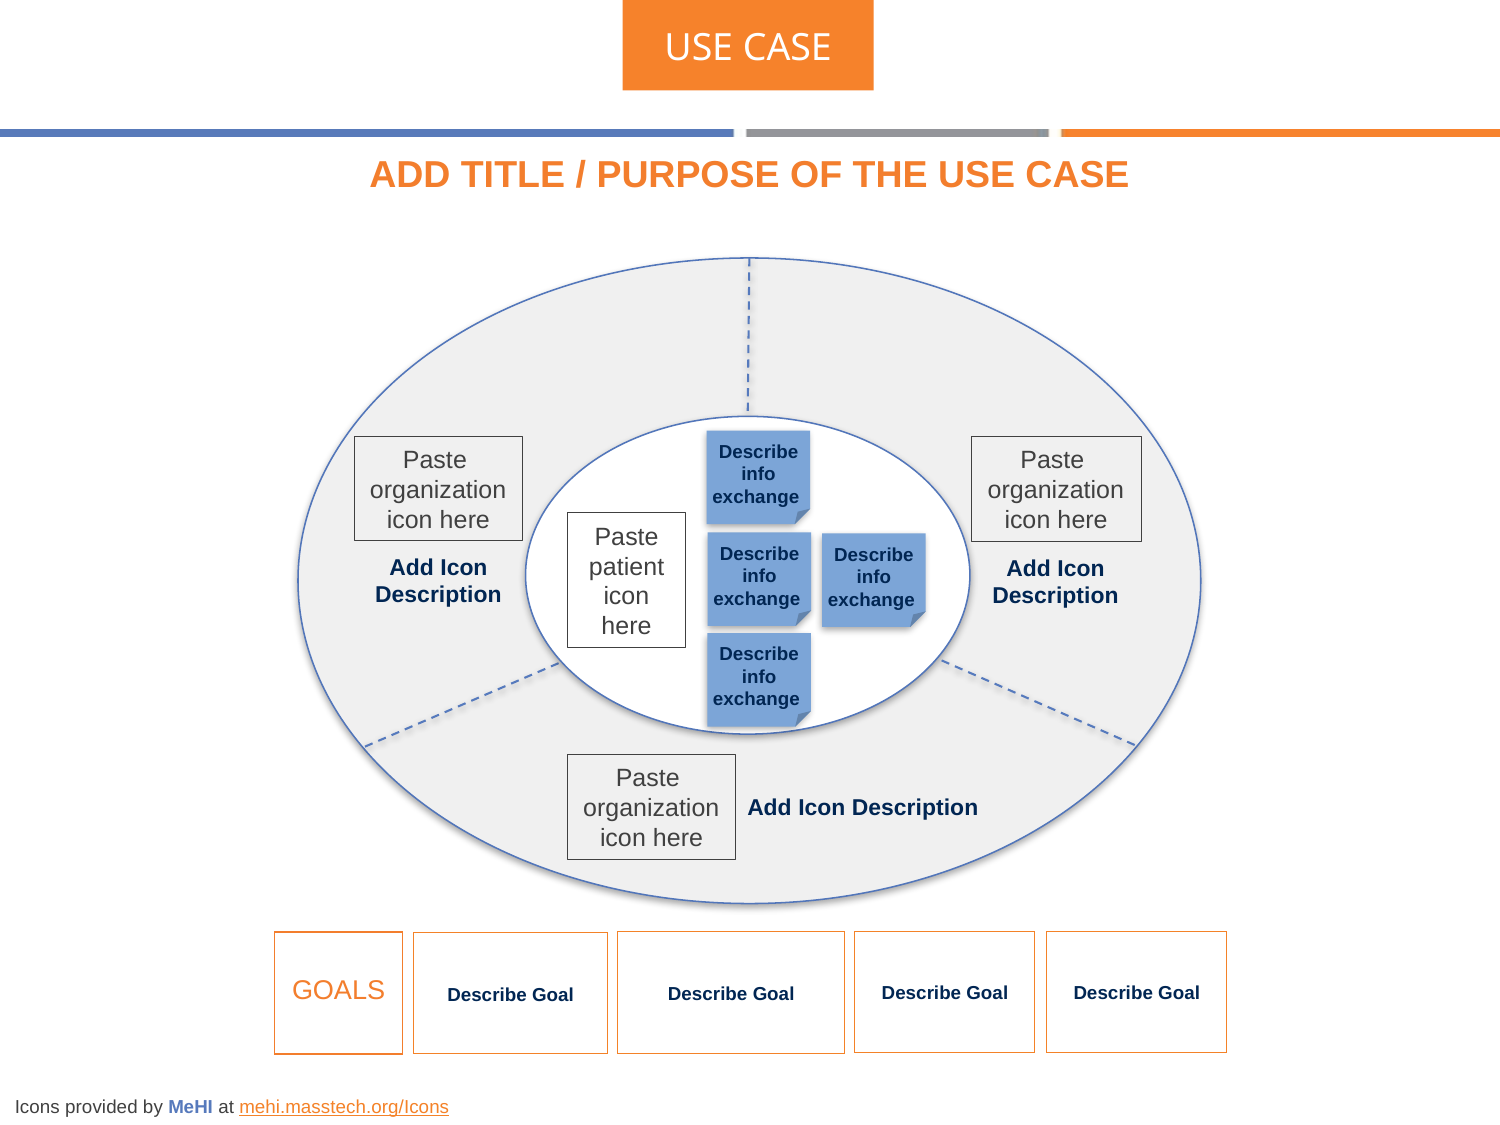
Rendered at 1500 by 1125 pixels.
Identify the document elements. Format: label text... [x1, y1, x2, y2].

text_box Add Icon Description [969, 546, 1142, 616]
text_box Add Icon Description [354, 545, 523, 615]
text_box [368, 674, 1132, 905]
text_box ADD TITLE / PURPOSE OF THE USE CASE [0, 145, 1500, 203]
text_box Describe info exchange [706, 531, 813, 627]
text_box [274, 930, 1227, 1055]
text_box Add Icon Description [736, 784, 1019, 828]
text_box USE CASE [622, 0, 874, 91]
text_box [941, 660, 1139, 747]
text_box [364, 660, 566, 747]
text_box Paste patient icon here [567, 512, 686, 648]
text_box Describe info exchange [821, 532, 927, 628]
text_box Paste organization icon here [354, 436, 523, 541]
text_box Icons provided by MeHI at mehi.masstech.org/Icons [0, 1087, 477, 1125]
text_box Describe info exchange [705, 429, 812, 525]
text_box Paste organization icon here [971, 436, 1142, 542]
text_box Describe info exchange [706, 632, 812, 728]
text_box e [524, 415, 969, 732]
text_box [751, 257, 1202, 740]
picture [0, 129, 1500, 138]
text_box [297, 257, 746, 745]
text_box Paste organization icon here [567, 754, 736, 860]
